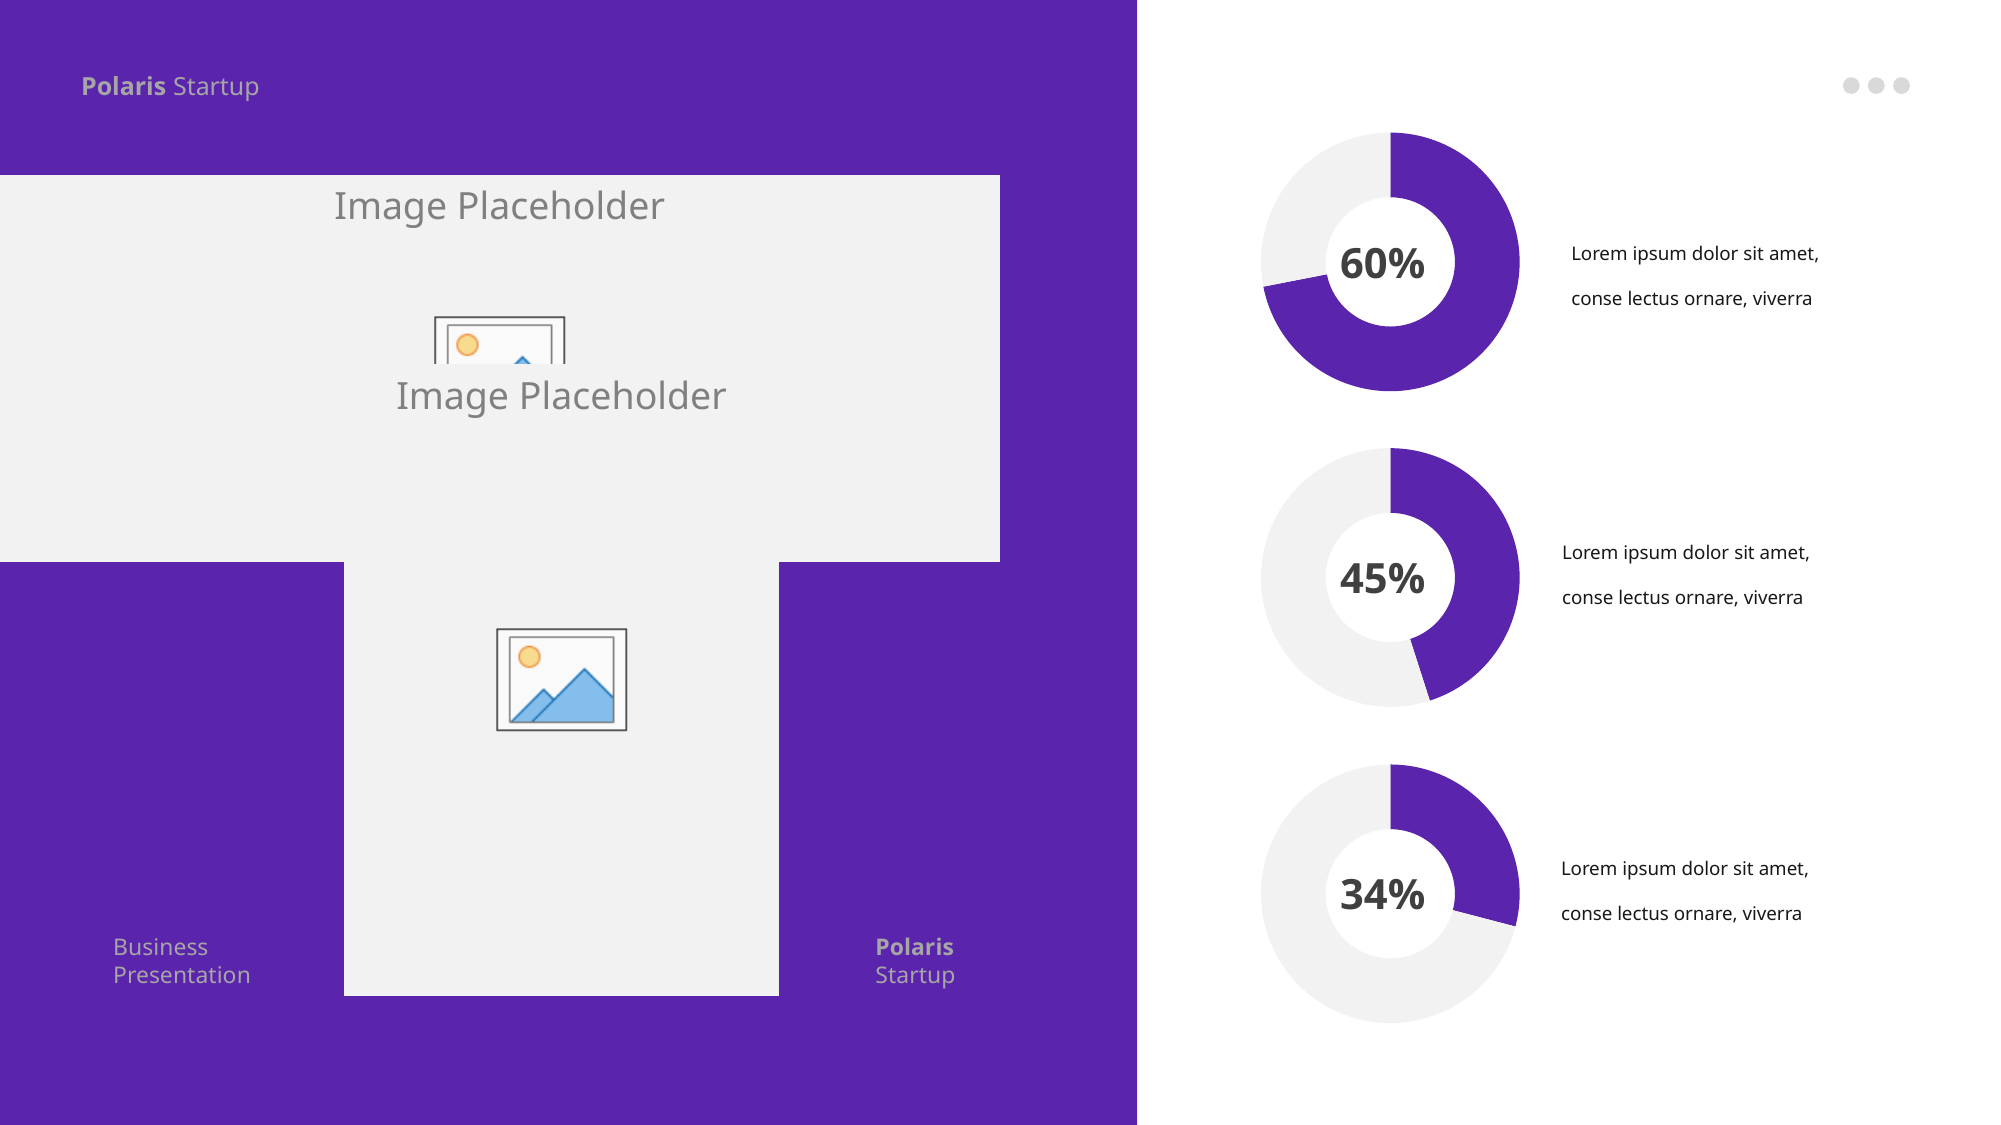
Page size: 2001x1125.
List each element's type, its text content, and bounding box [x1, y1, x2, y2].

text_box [1842, 77, 1910, 94]
text_box [0, 0, 1138, 1125]
chart [1224, 759, 1557, 1029]
text_box Lorem ipsum dolor sit amet, conse lectus ornare, viverra [1557, 212, 1868, 317]
text_box Polaris Startup [860, 925, 1000, 996]
text_box Lorem ipsum dolor sit amet, conse lectus ornare, viverra [1557, 826, 1858, 932]
picture [0, 174, 1000, 997]
chart [1224, 442, 1557, 713]
text_box Lorem ipsum dolor sit amet, conse lectus ornare, viverra [1557, 510, 1859, 616]
chart [1224, 127, 1557, 397]
text_box Polaris Startup [66, 62, 328, 108]
text_box Business Presentation [98, 925, 328, 996]
